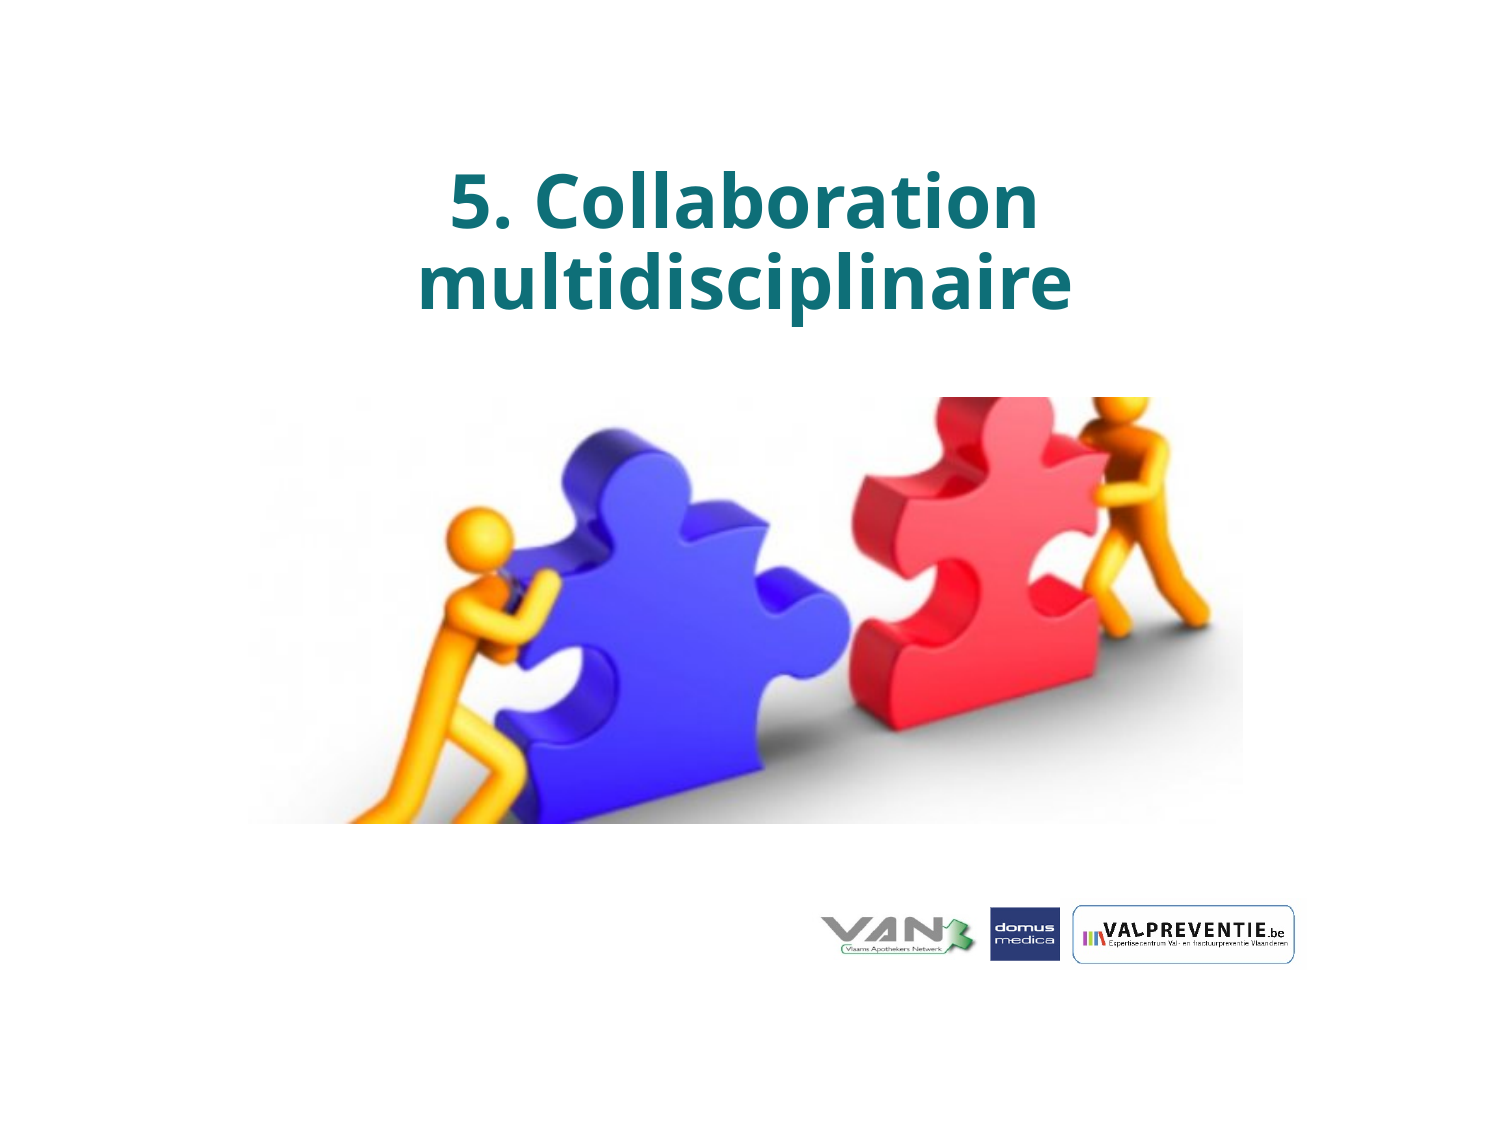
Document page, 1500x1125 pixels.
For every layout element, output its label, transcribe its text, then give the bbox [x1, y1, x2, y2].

picture [248, 397, 1243, 824]
title 5. Collaboration multidisciplinaire [209, 174, 1282, 315]
picture [812, 898, 1307, 970]
